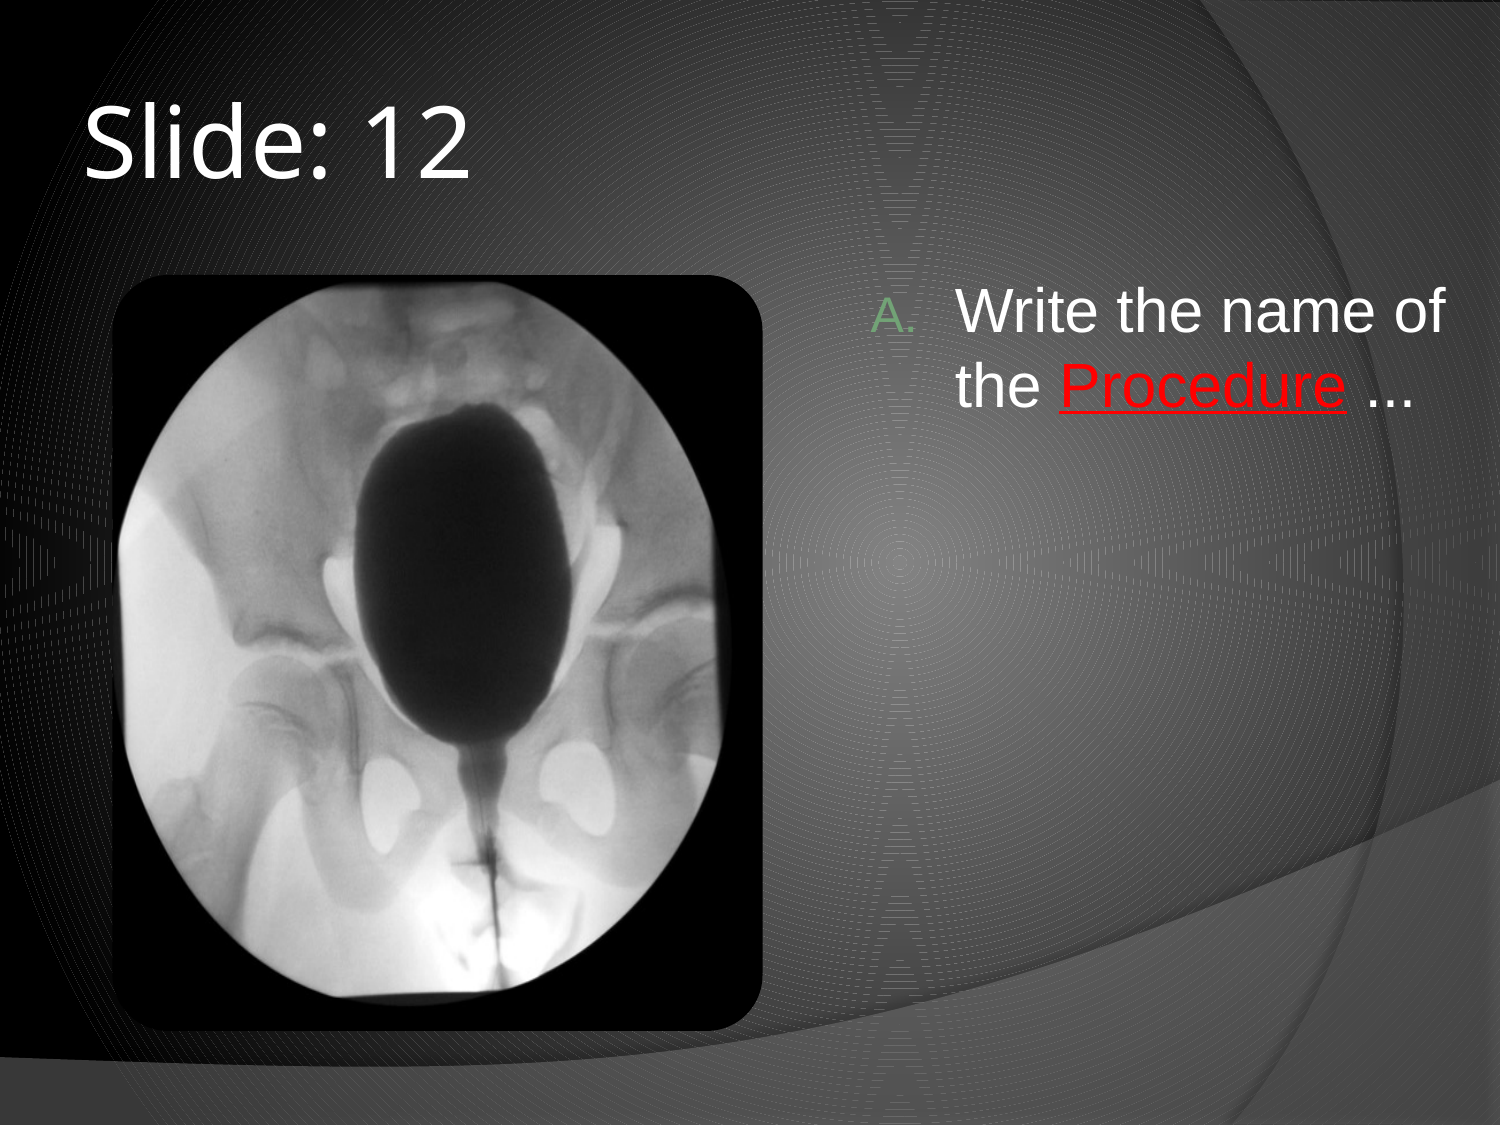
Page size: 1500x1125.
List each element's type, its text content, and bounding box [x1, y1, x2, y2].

title Slide: 12 [75, 45, 1300, 233]
list Write the name of the Procedure ... [849, 262, 1500, 1005]
picture [112, 274, 763, 1032]
